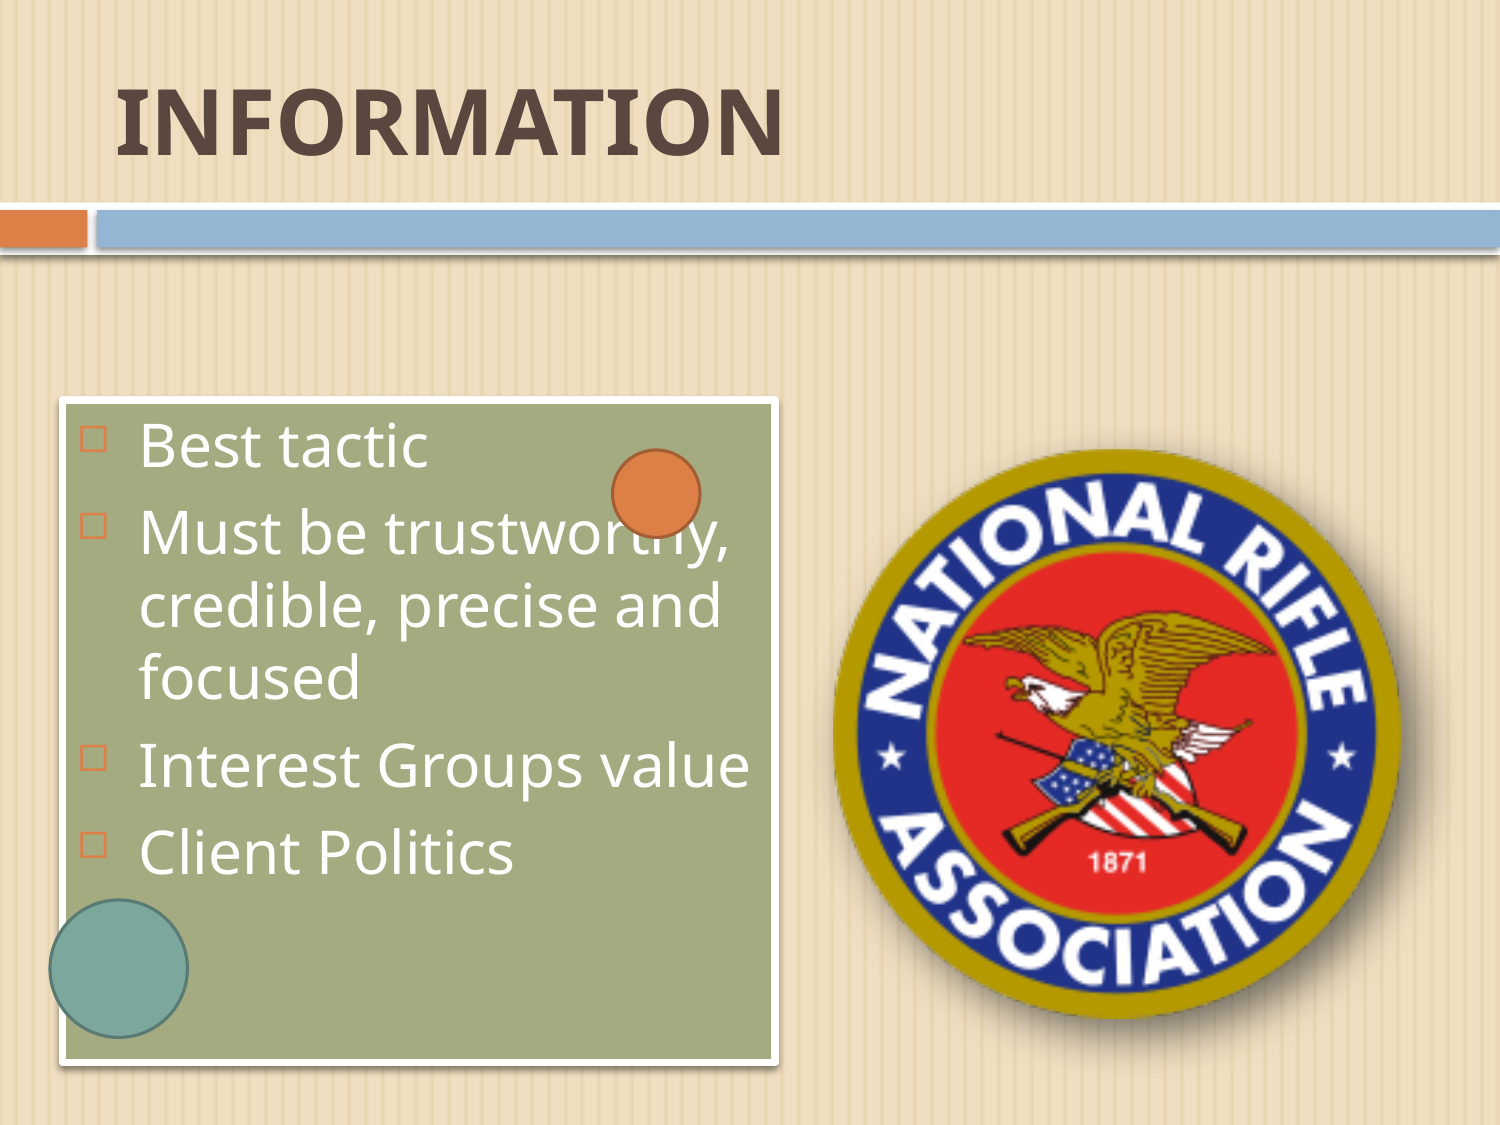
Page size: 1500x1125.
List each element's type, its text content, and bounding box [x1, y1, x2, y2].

list Best tactic Must be trustworthy, credible, precise and focused Interest Groups value Client Politics [59, 396, 779, 1066]
picture [833, 449, 1403, 1019]
text_box [48, 898, 190, 1039]
title Information [100, 37, 1438, 200]
text_box [610, 448, 702, 540]
